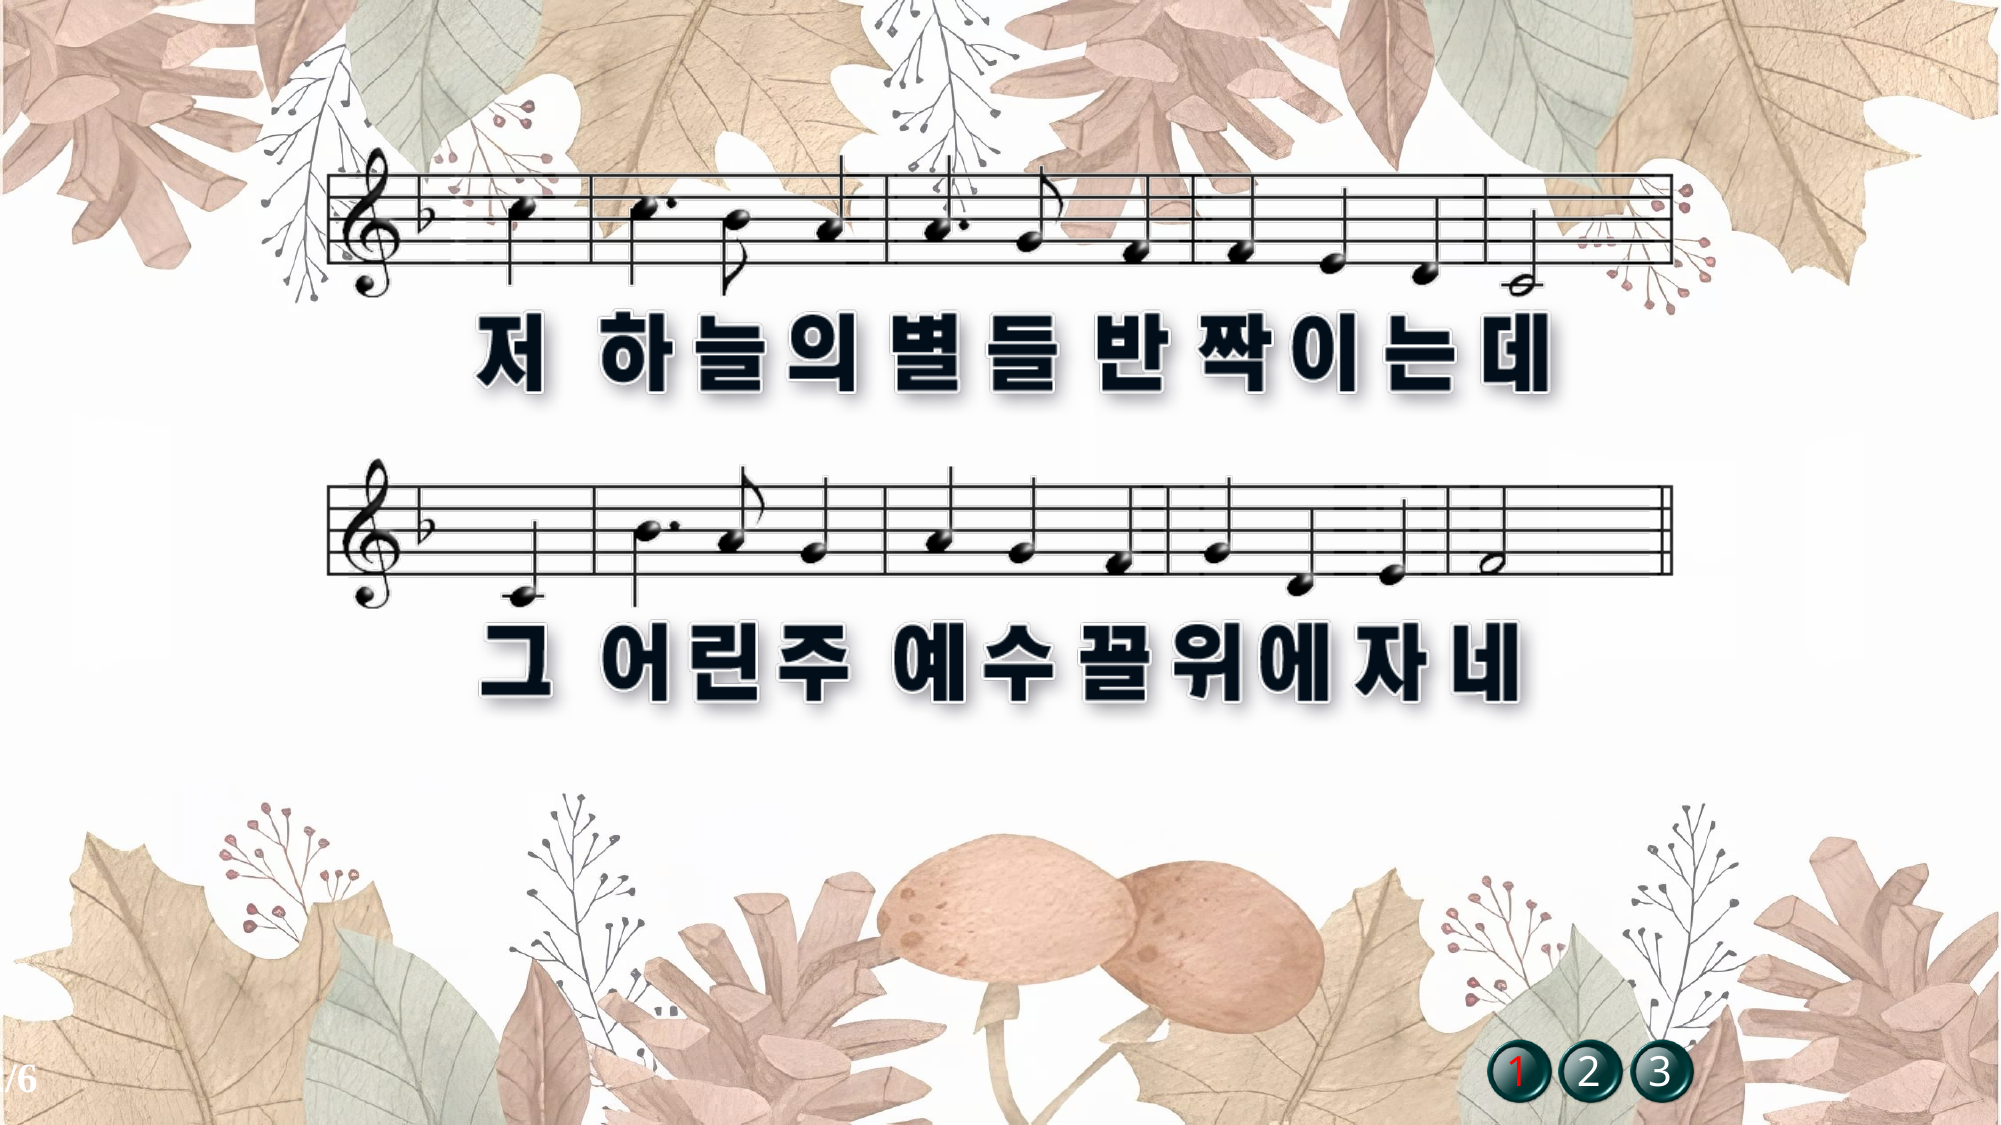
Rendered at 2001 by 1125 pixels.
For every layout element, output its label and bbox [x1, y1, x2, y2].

text_box [1627, 1035, 1697, 1106]
text_box [1484, 1035, 1555, 1106]
text_box [1555, 1035, 1626, 1106]
picture [0, 0, 2001, 1125]
